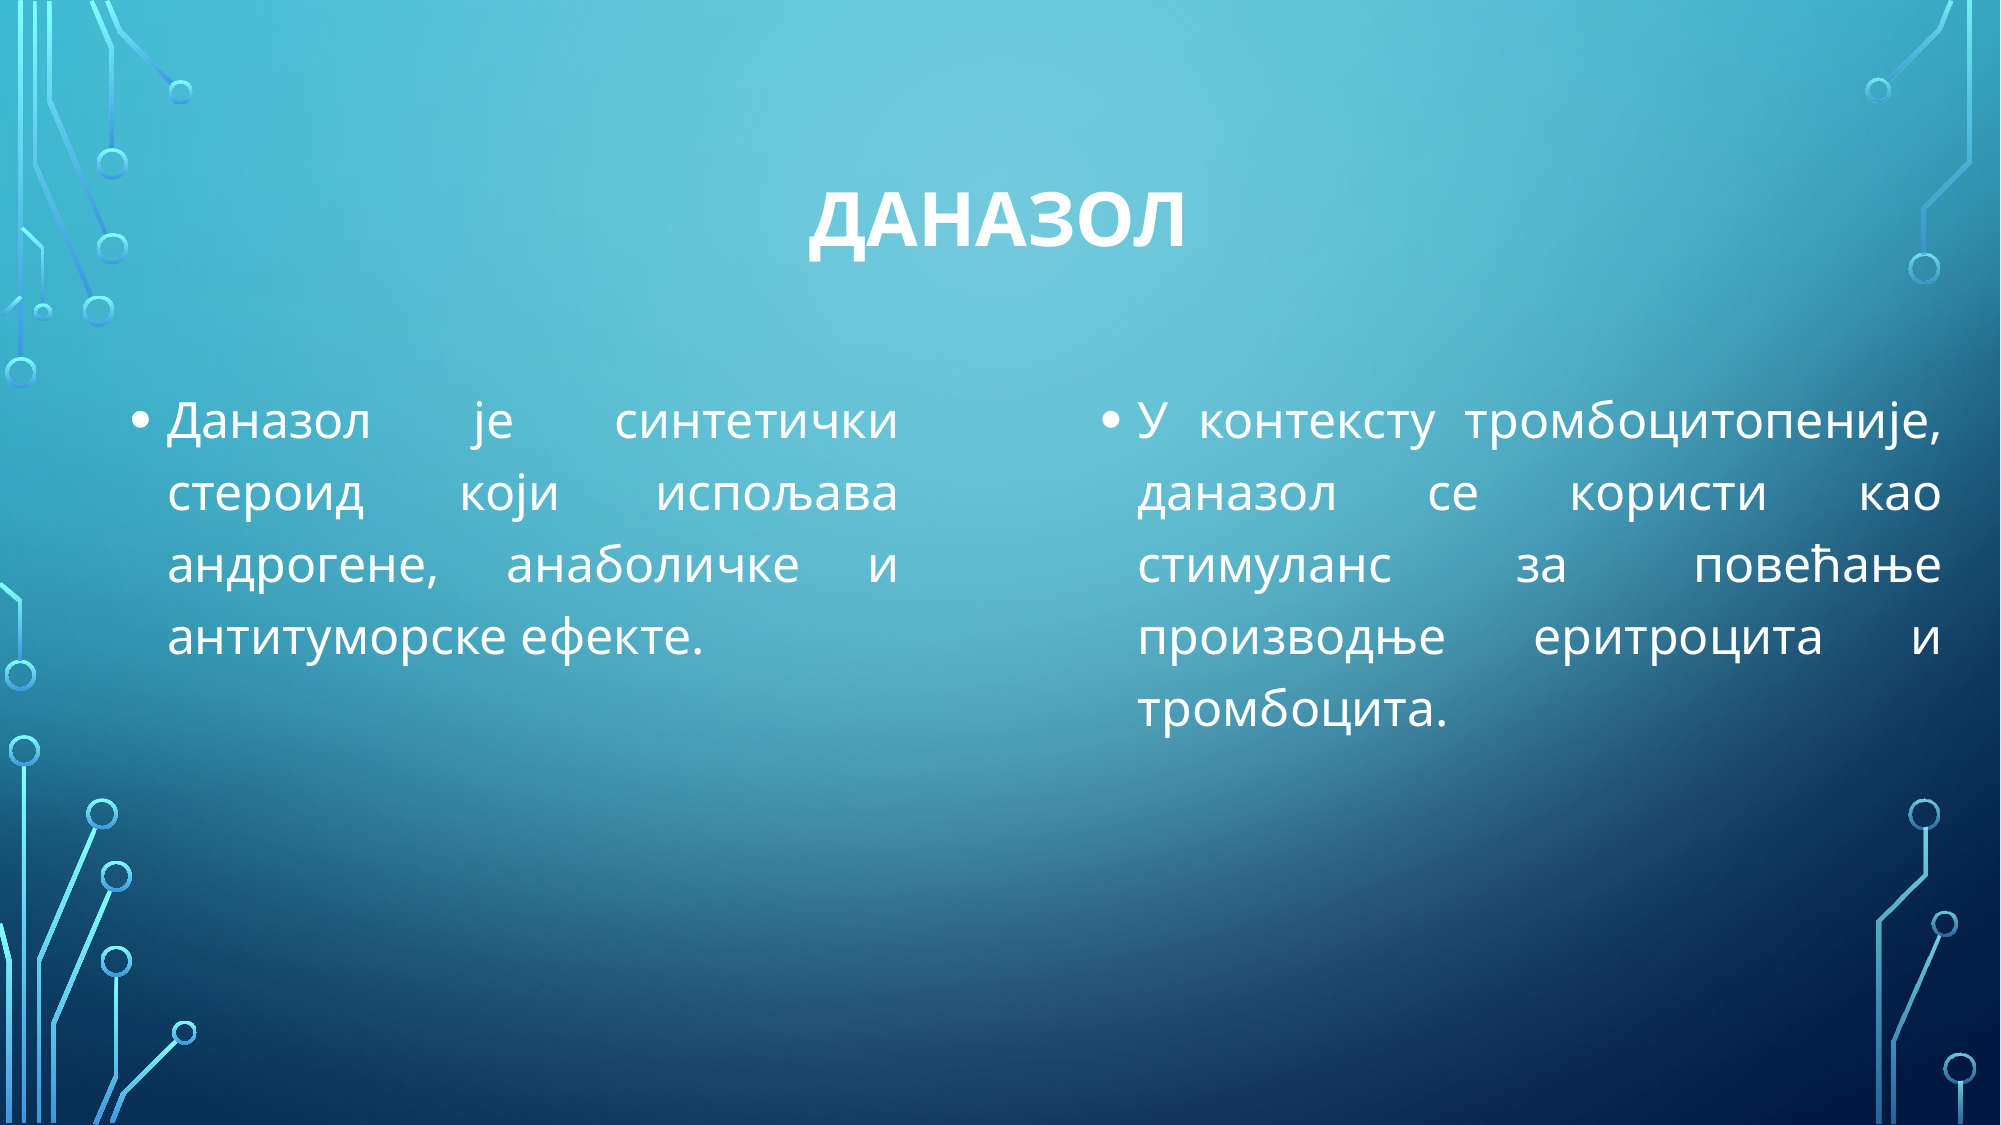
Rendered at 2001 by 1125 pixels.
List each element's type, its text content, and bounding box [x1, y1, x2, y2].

list Даназол је синтетички стероид који испољава андрогене, анаболичке и антитуморске ефекте. [114, 369, 915, 950]
list У контексту тромбоцитопеније, даназол се користи као стимуланс за повећање производње еритроцита и тромбоцита. [1085, 369, 1958, 950]
title Даназол [187, 101, 1813, 344]
